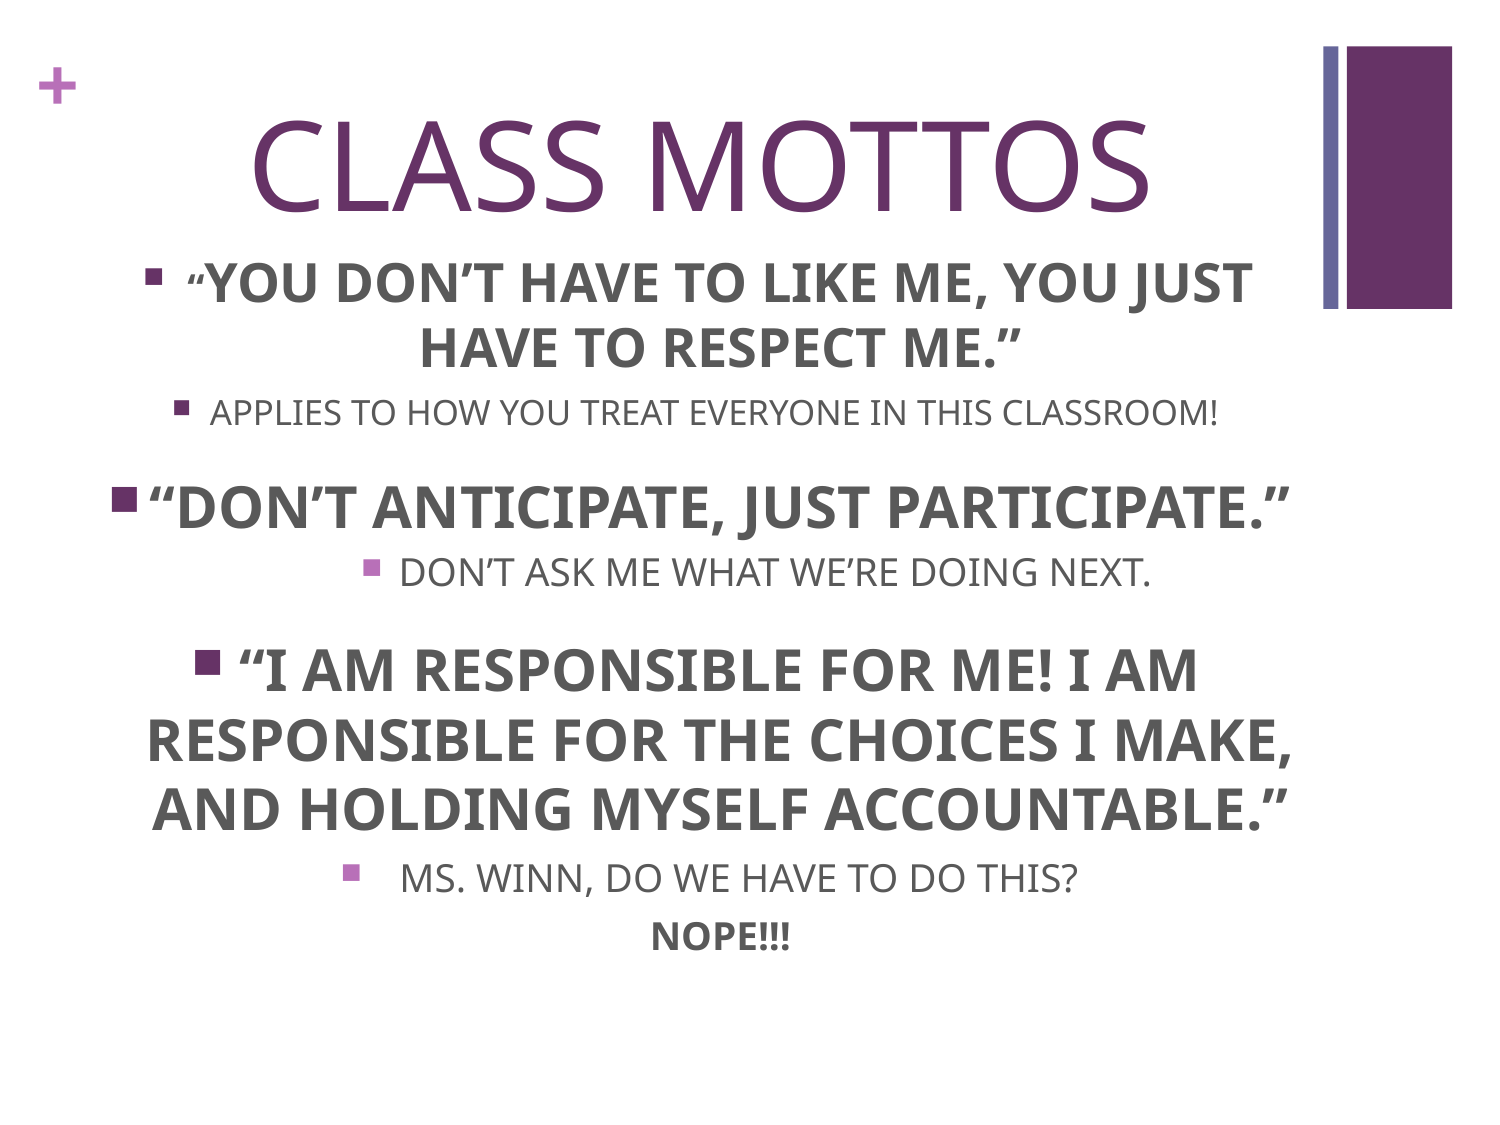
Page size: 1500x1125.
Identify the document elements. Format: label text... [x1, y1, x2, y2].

list “YOU DON’T HAVE TO LIKE ME, YOU JUST HAVE TO RESPECT ME.” APPLIES TO HOW YOU TREAT EVERYONE IN THIS CLASSROOM! “DON’T ANTICIPATE, JUST PARTICIPATE.” DON’T ASK ME WHAT WE’RE DOING NEXT. “I AM RESPONSIBLE FOR ME! I AM RESPONSIBLE FOR THE CHOICES I MAKE, AND HOLDING MYSELF ACCOUNTABLE.” MS. WINN, DO WE HAVE TO DO THIS? NOPE!!! [81, 241, 1322, 1099]
title CLASS MOTTOS [81, 79, 1322, 241]
